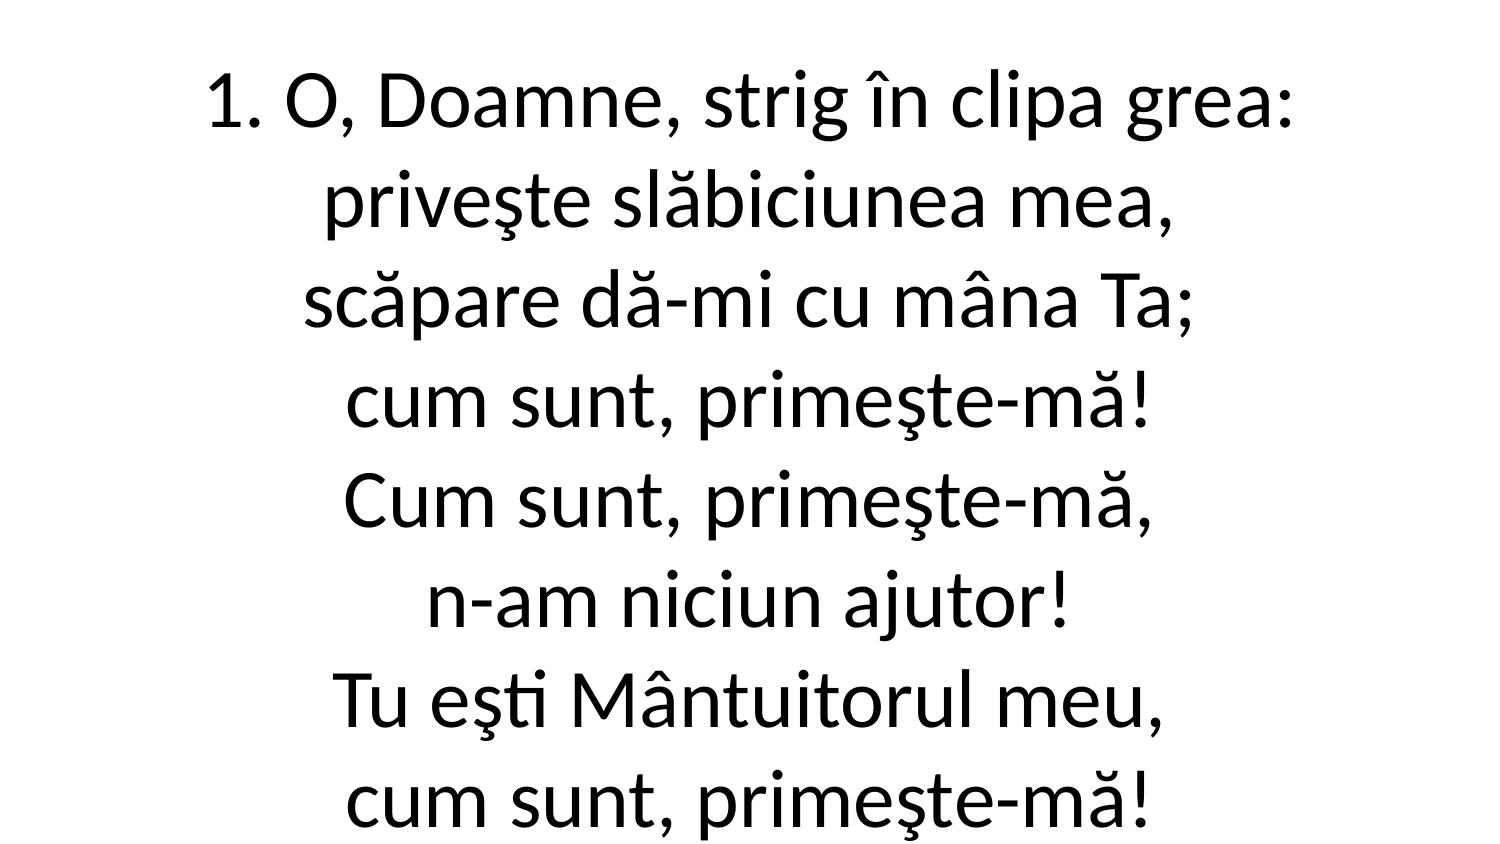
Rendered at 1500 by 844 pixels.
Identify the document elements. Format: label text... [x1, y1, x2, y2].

text_box 1. O, Doamne, strig în clipa grea: priveşte slăbiciunea mea, scăpare dă-mi cu mâna Ta; cum sunt, primeşte-mă! Cum sunt, primeşte-mă, n-am niciun ajutor! Tu eşti Mântuitorul meu, cum sunt, primeşte-mă! [187, 0, 1313, 844]
